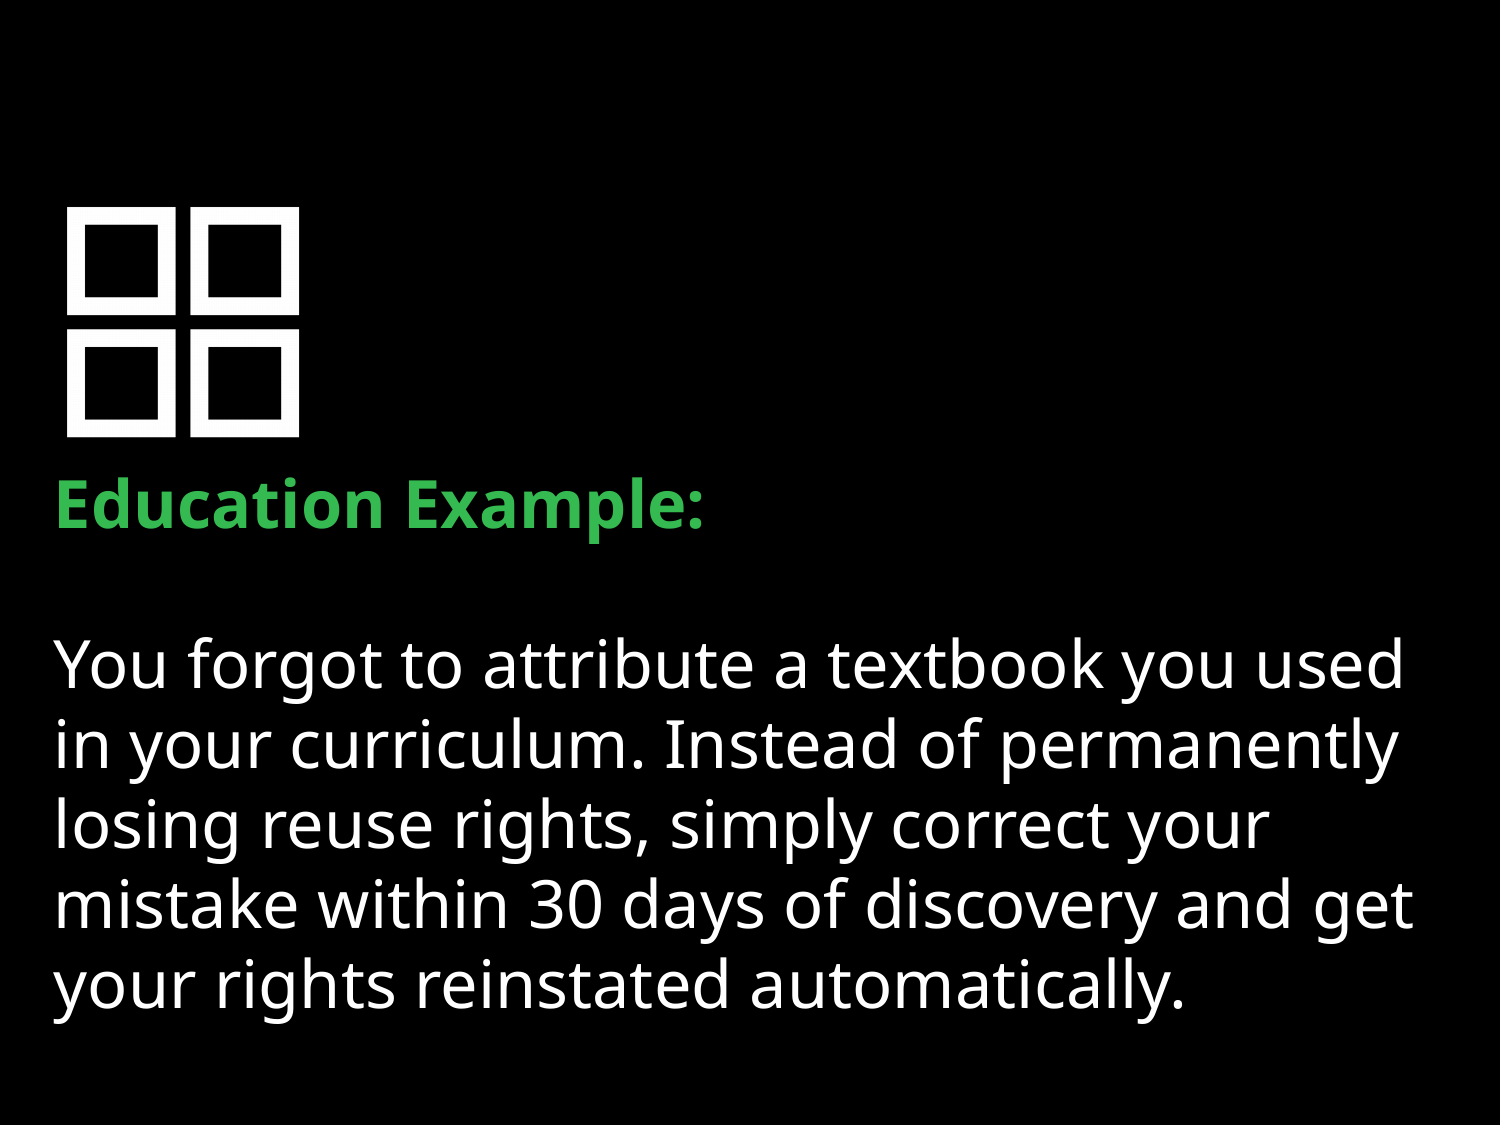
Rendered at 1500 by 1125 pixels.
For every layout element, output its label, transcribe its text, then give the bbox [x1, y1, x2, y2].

text_box Education Example: You forgot to attribute a textbook you used in your curriculum. Instead of permanently losing reuse rights, simply correct your mistake within 30 days of discovery and get your rights reinstated automatically. [49, 457, 1450, 961]
picture [49, 186, 321, 459]
